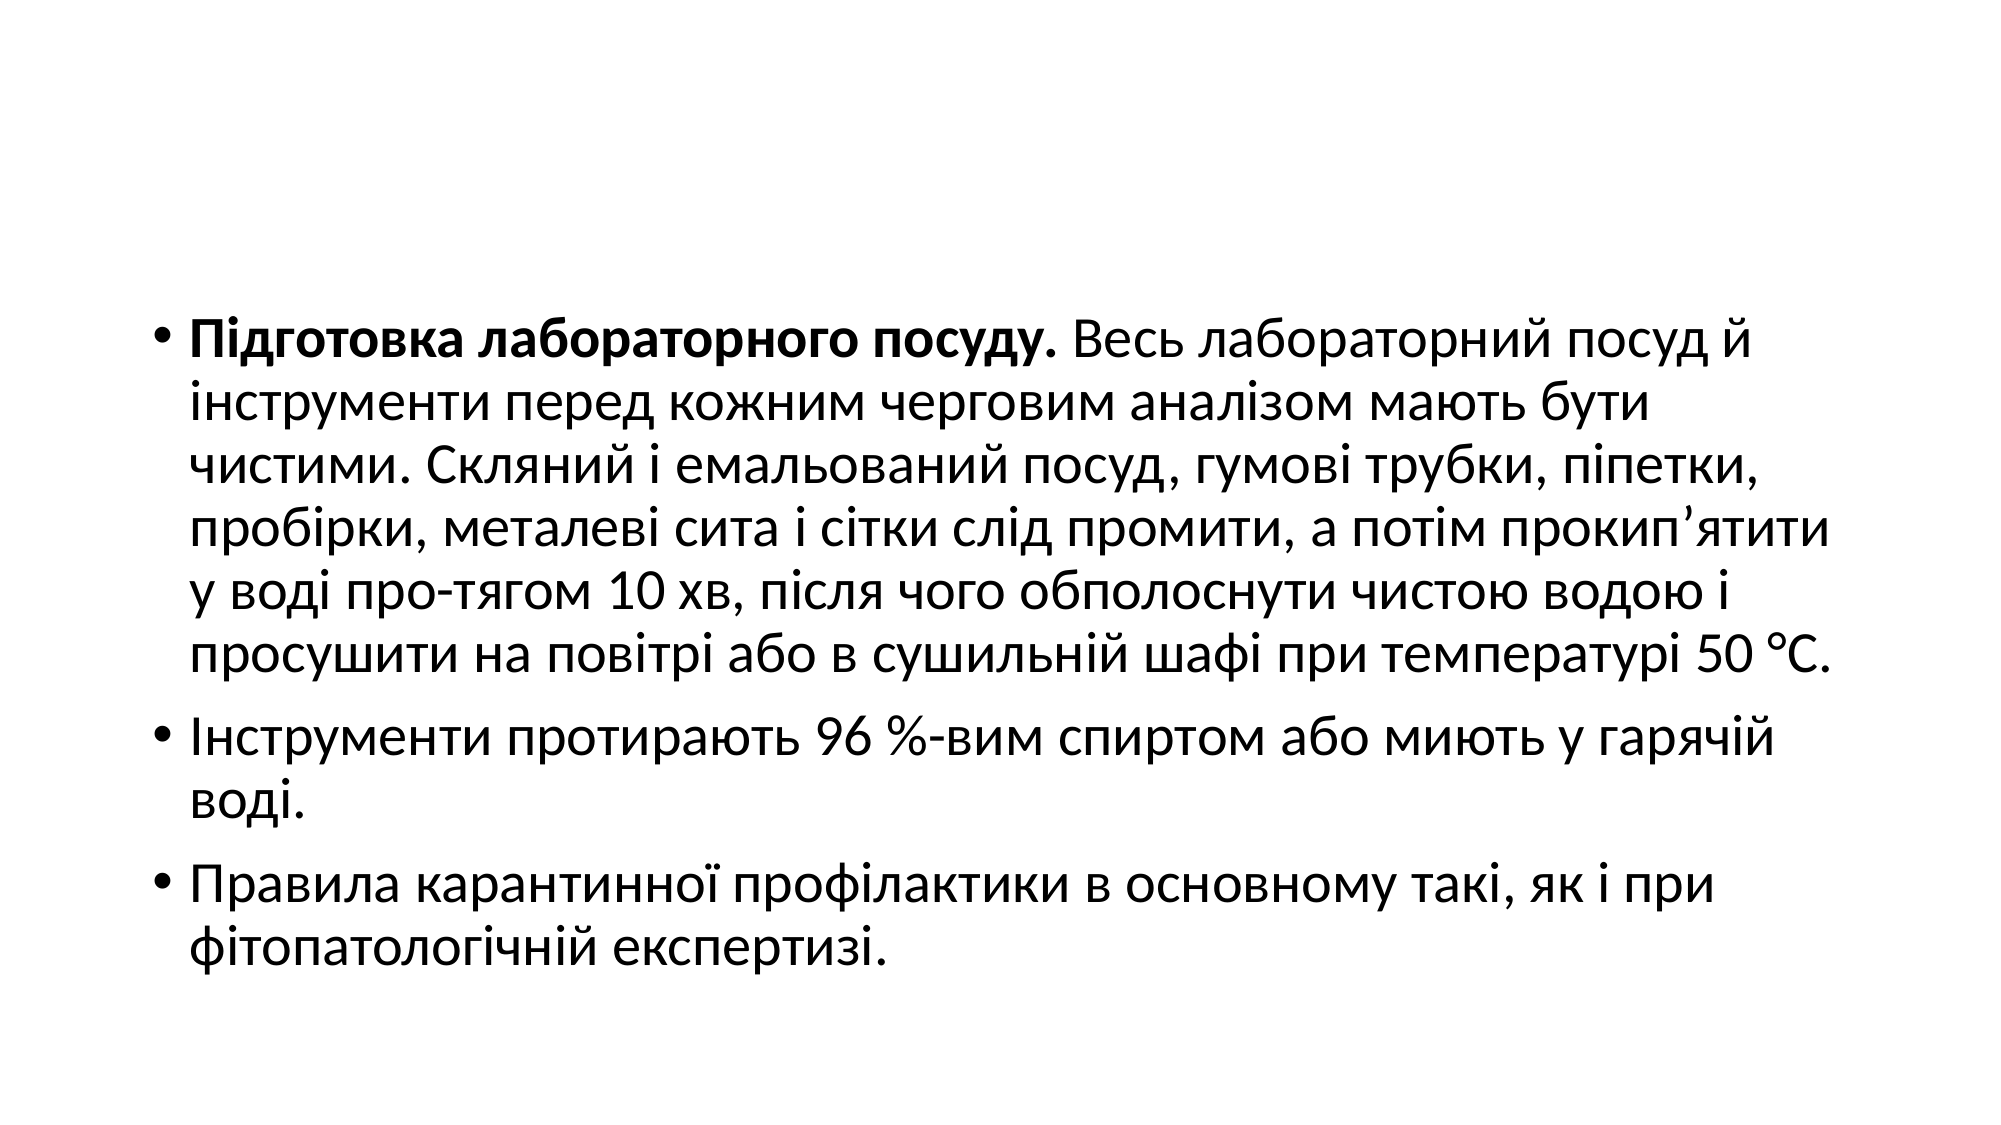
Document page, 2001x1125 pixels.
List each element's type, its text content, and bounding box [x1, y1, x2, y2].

list Підготовка лабораторного посуду. Весь лабораторний посуд й інструменти перед кожним черговим аналізом мають бути чистими. Скляний і емальований посуд, гумові трубки, піпетки, пробірки, металеві сита і сітки слід промити, а потім прокип’ятити у воді про-тягом 10 хв, після чого обполоснути чистою водою і просушити на повітрі або в сушильній шафі при температурі 50 °С. Інструменти протирають 96 %-вим спиртом або миють у гарячій воді. Правила карантинної профілактики в основному такі, як і при фітопатологічній експертизі. [137, 299, 1863, 1014]
